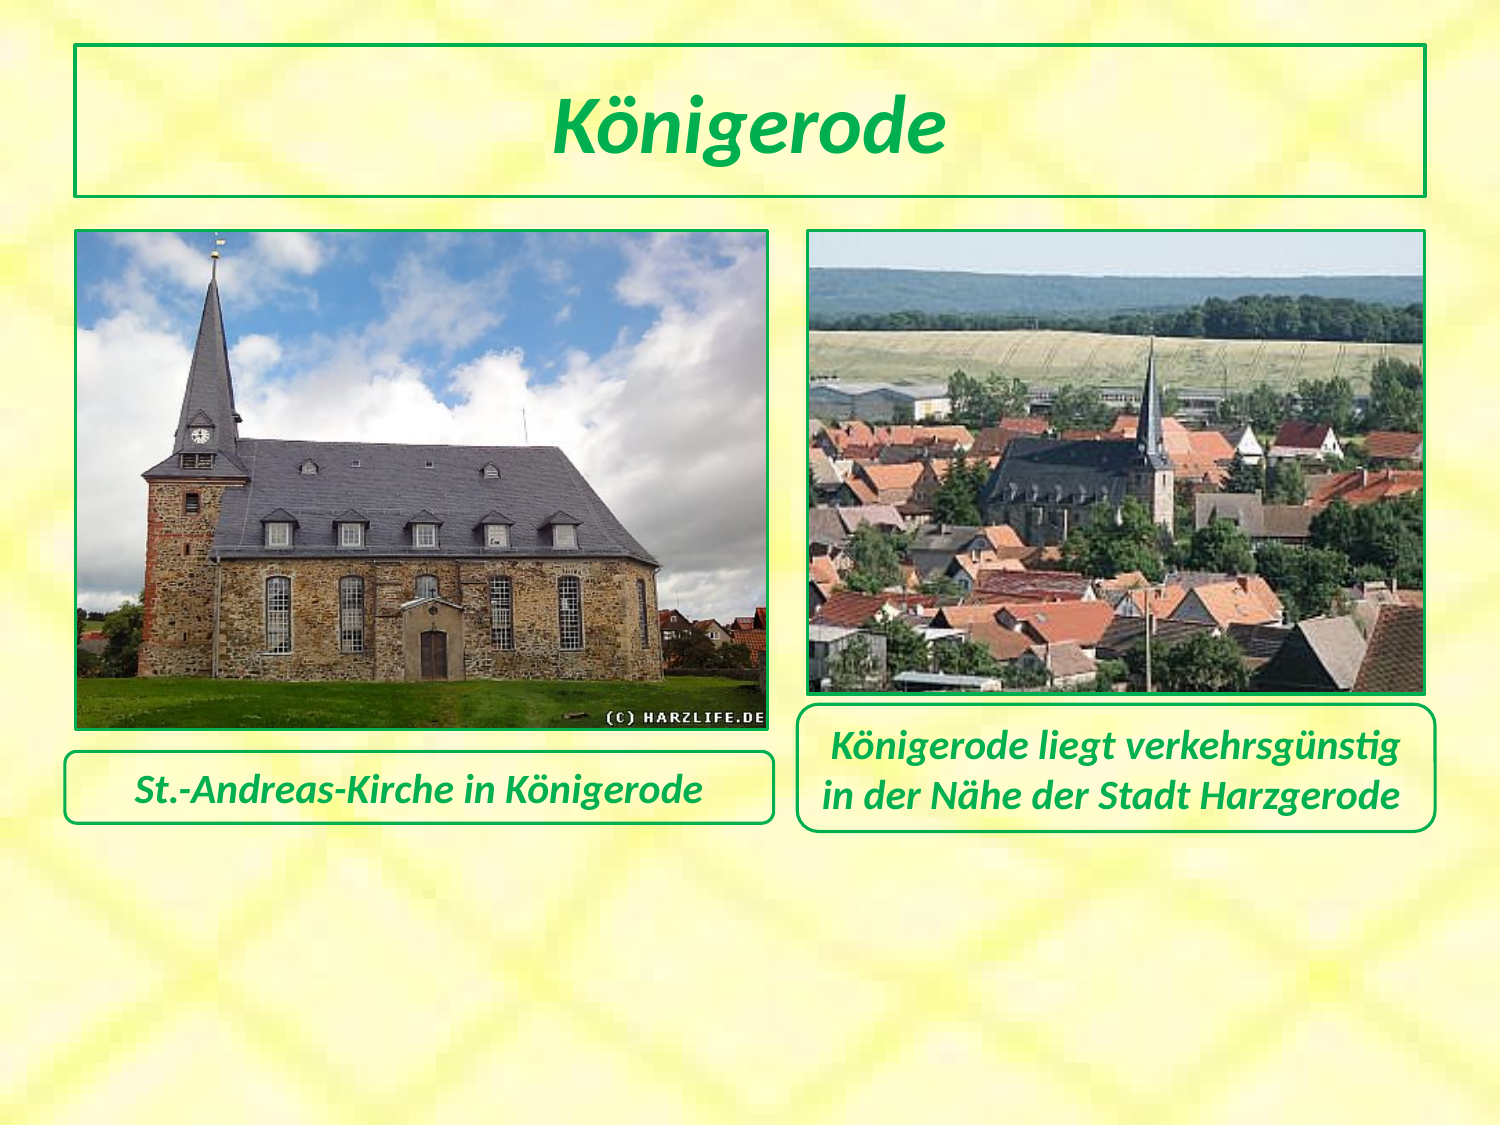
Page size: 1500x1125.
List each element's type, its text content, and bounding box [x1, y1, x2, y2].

picture [0, 0, 1500, 1125]
title Königerode [75, 45, 1425, 197]
text_box St.-Andreas-Kirche in Königerode [64, 751, 774, 824]
text_box Königerode liegt verkehrsgünstig in der Nähe der Stadt Harzgerode [797, 704, 1436, 832]
